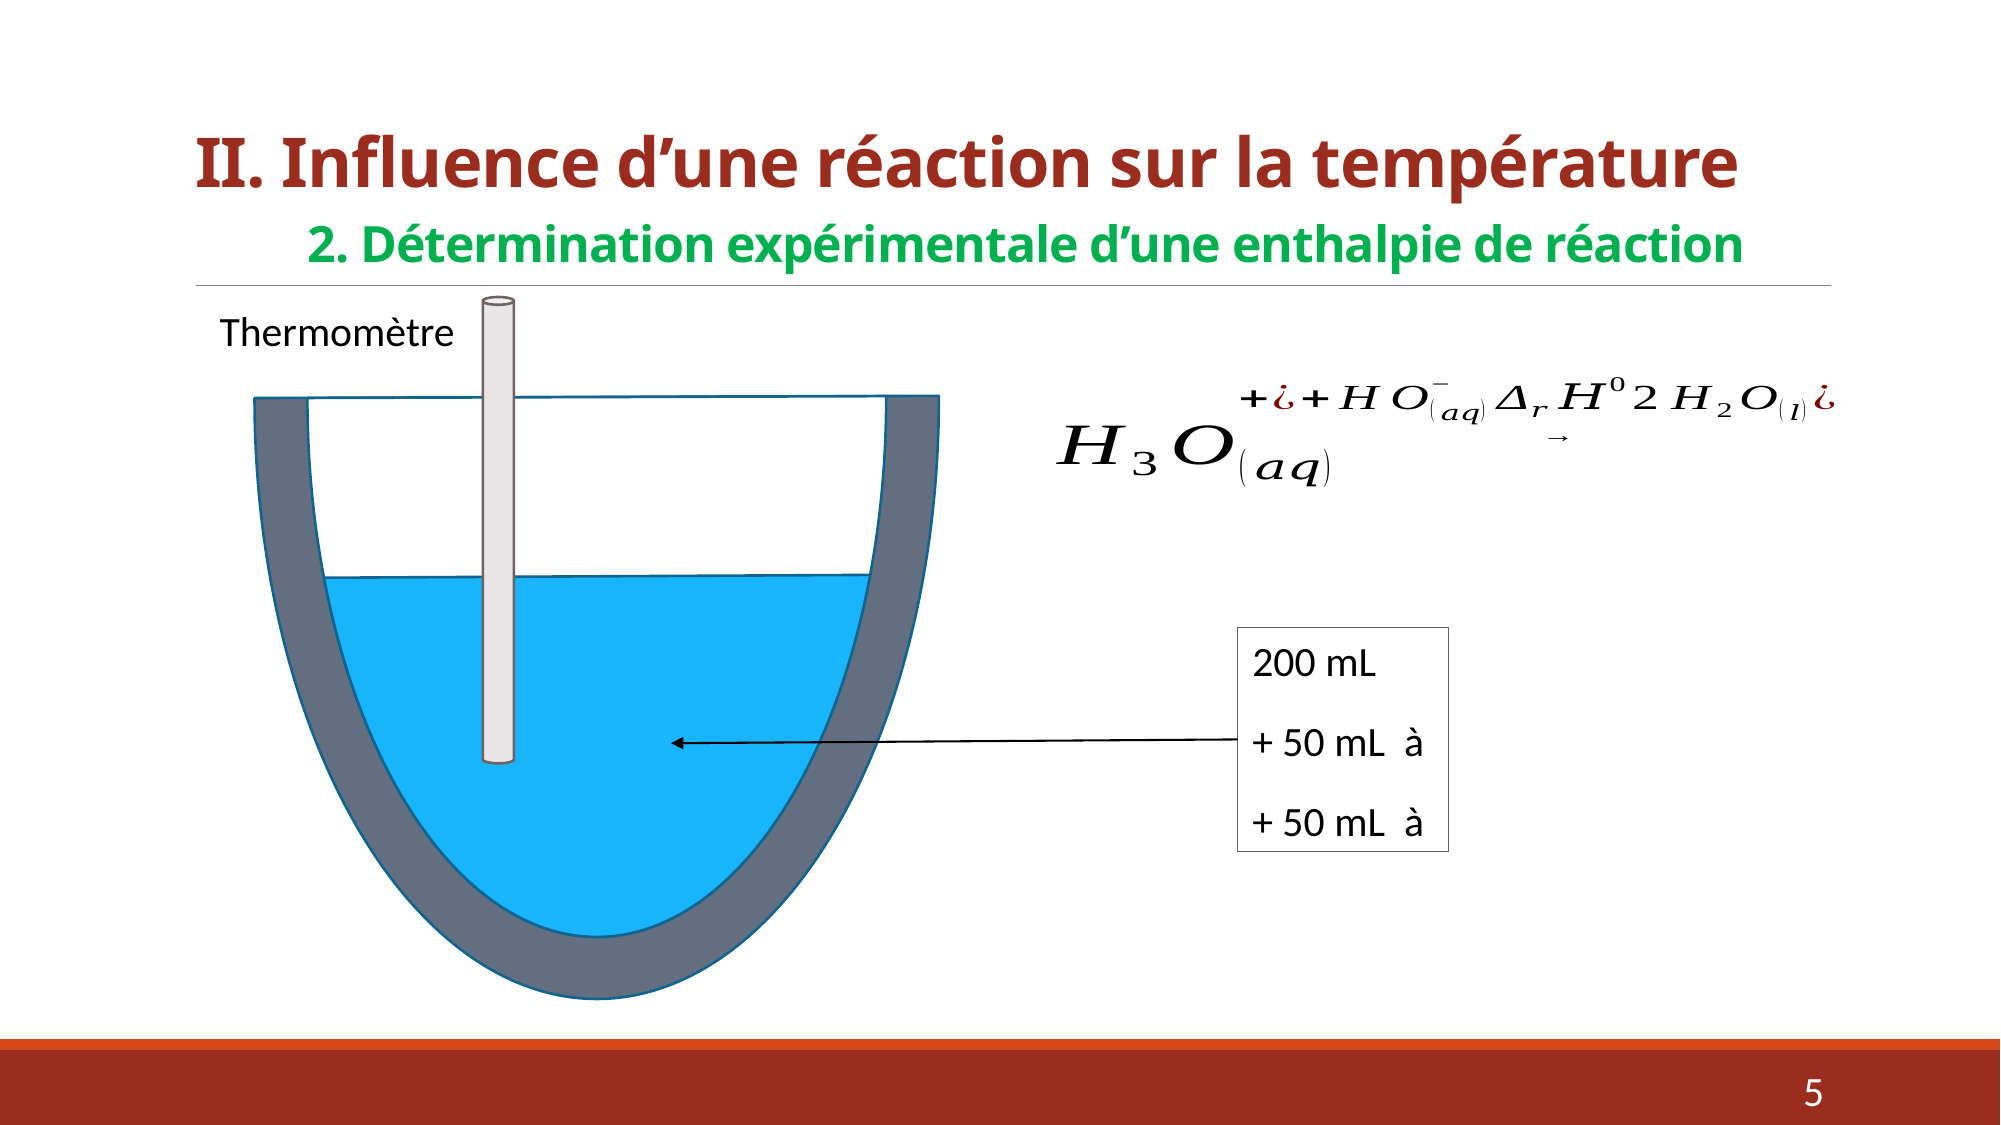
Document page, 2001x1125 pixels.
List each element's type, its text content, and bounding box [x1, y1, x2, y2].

title II. Influence d’une réaction sur la température 2. Détermination expérimentale d’une enthalpie de réaction [949, 47, 1830, 285]
text_box Thermomètre [204, 297, 251, 362]
title II. Influence d’une réaction sur la température 2. Détermination expérimentale d’une enthalpie de réaction [180, 47, 251, 285]
slide_number 5 [1624, 1059, 1840, 1120]
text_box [254, 0, 940, 1000]
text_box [670, 740, 1096, 744]
